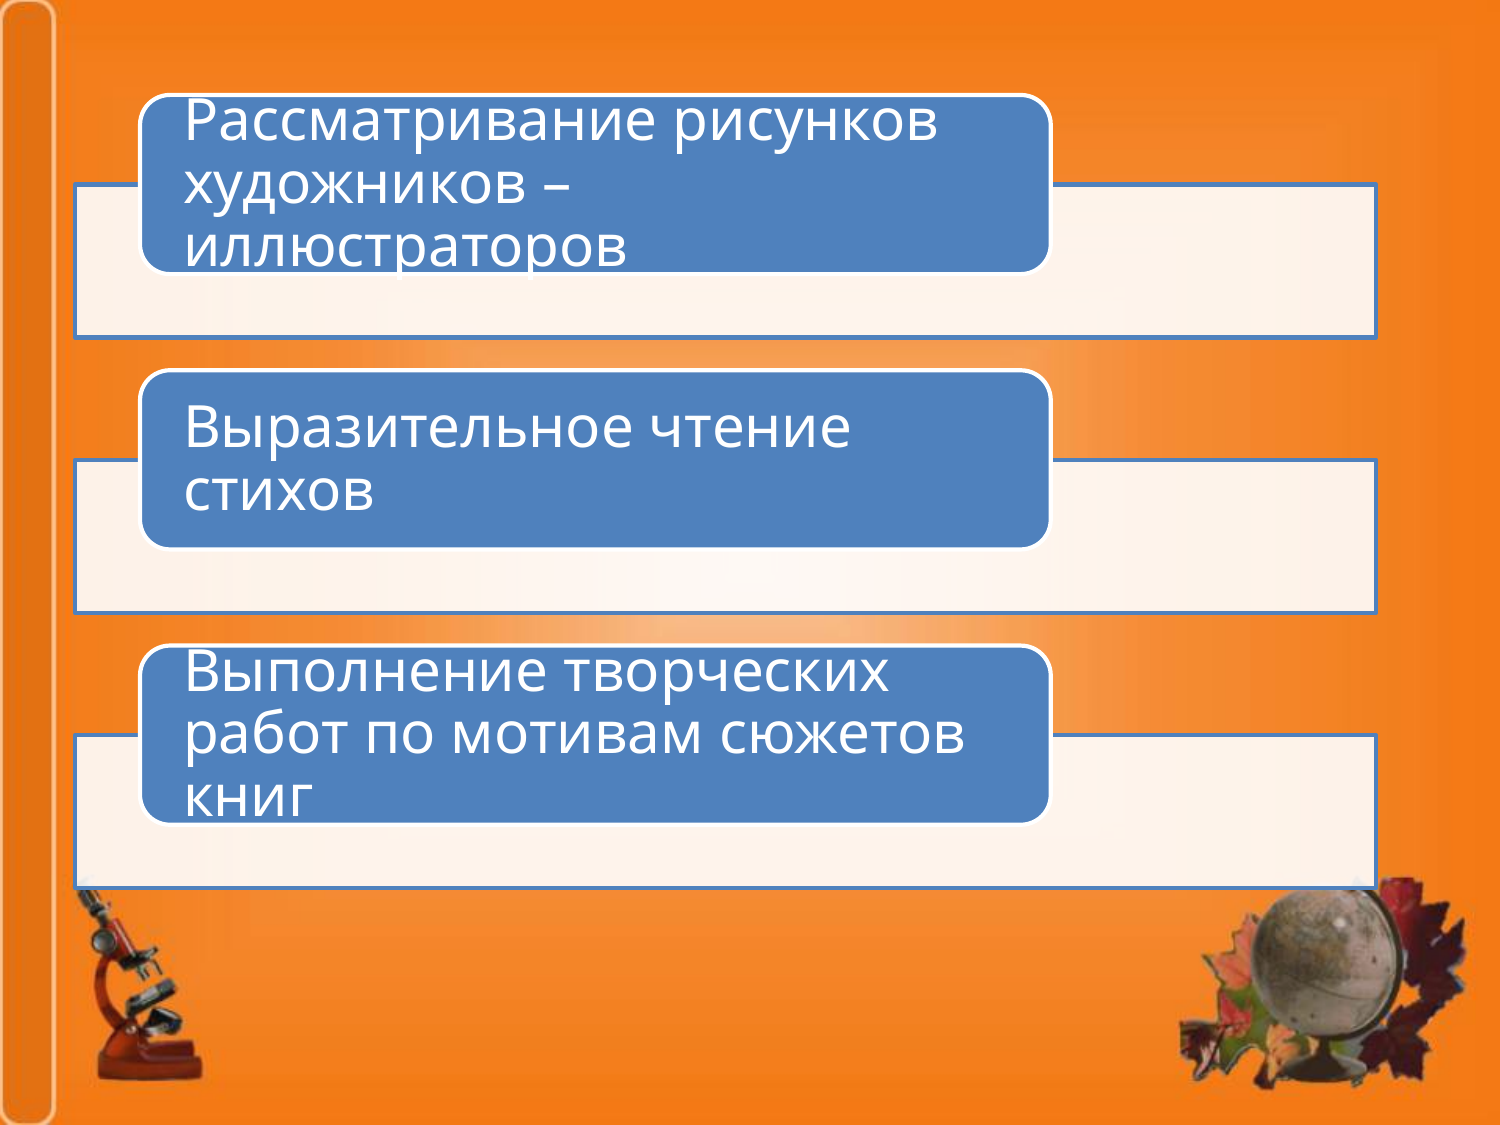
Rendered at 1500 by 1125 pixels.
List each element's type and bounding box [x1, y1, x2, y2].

list [74, 89, 1377, 894]
picture [0, 0, 1500, 1125]
